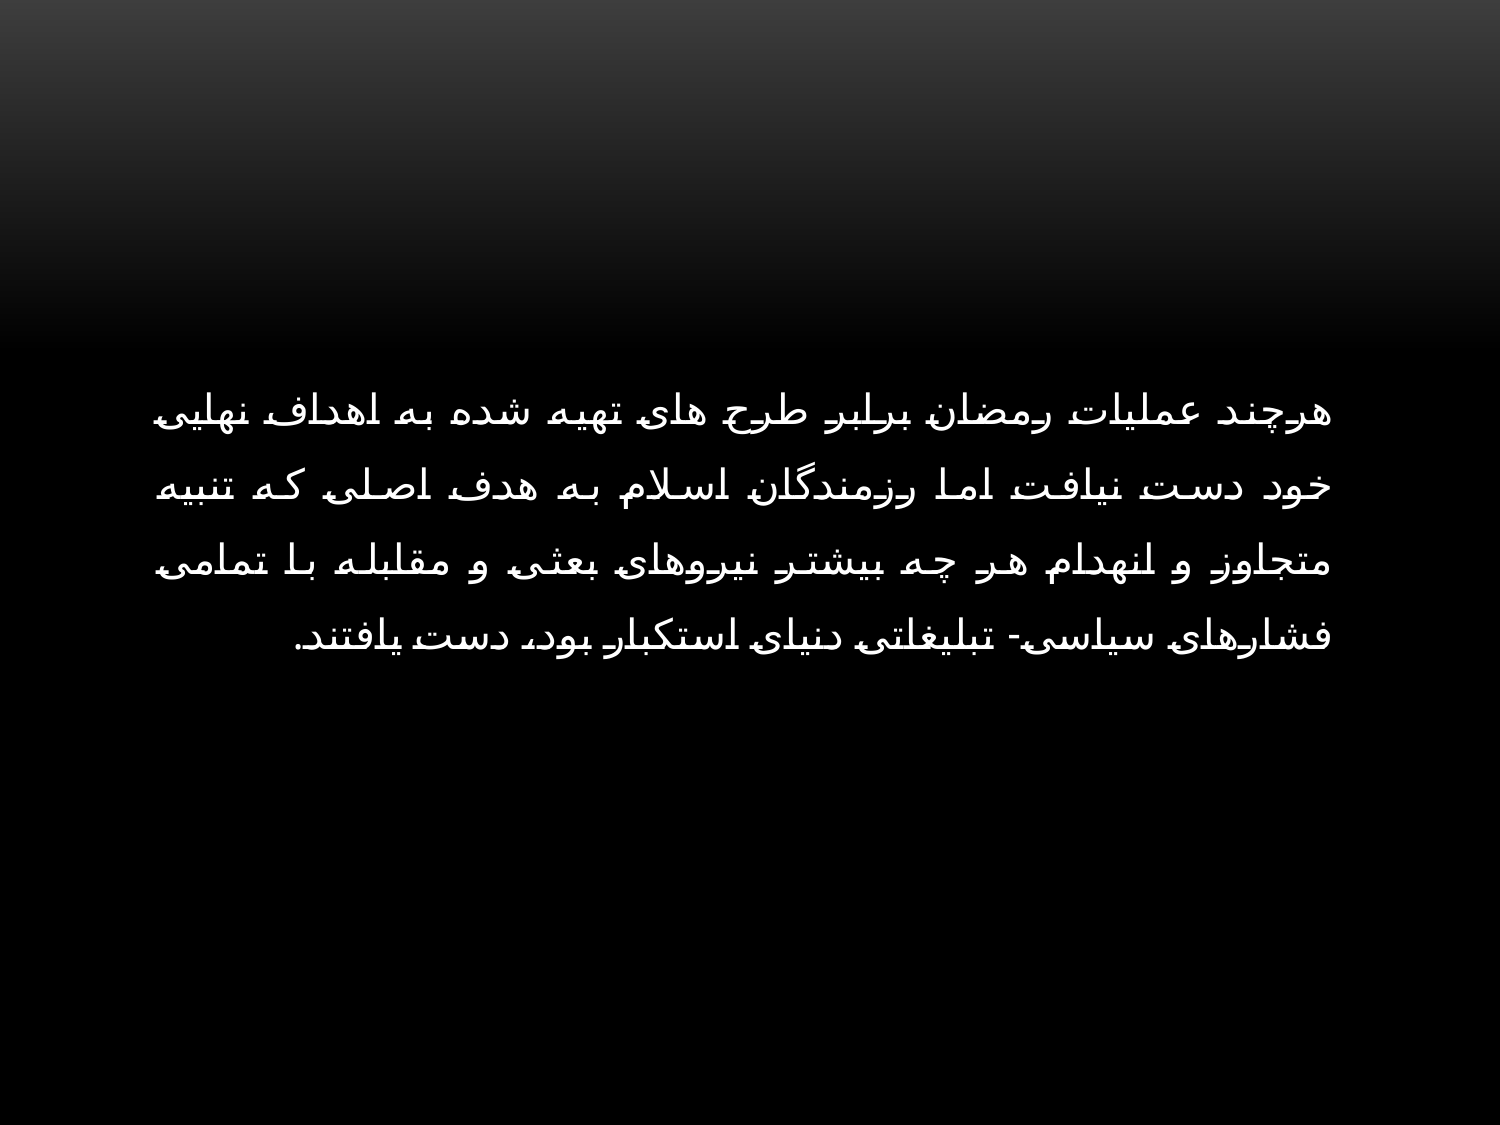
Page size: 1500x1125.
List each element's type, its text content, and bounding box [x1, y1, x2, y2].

title هرچند عمليات رمضان برابر طرح هاى تهيه شده به اهداف نهايى خود دست نيافت اما رزمندگان اسلام به هدف اصلى كه تنبيه متجاوز و انهدام هر چه بيشتر نيروهاى بعثى و مقابله با تمامى فشارهاى سياسى- تبليغاتى دنياى استكبار بود، دست يافتند. [135, 349, 1349, 673]
